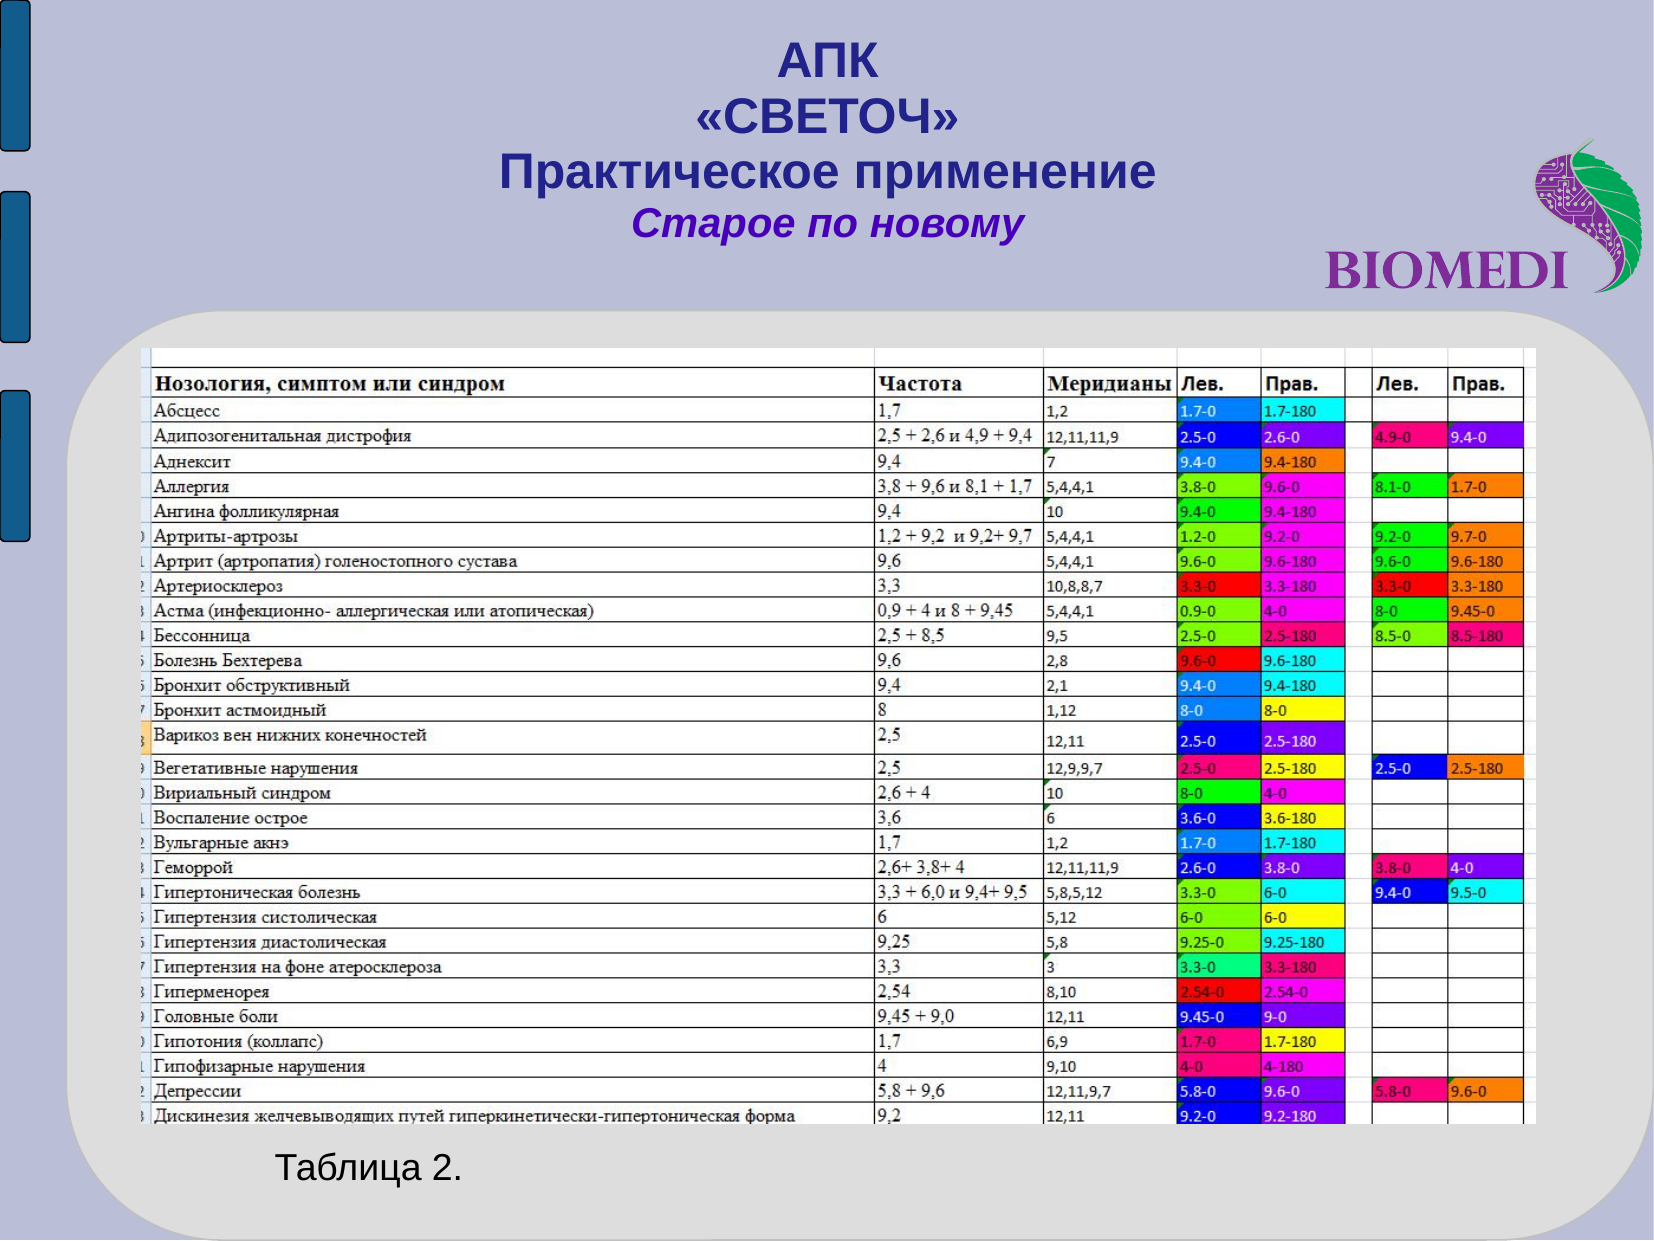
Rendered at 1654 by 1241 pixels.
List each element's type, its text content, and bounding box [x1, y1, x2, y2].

title АПК «СВЕТОЧ» Практическое применение Старое по новому [121, 29, 1535, 207]
picture [141, 348, 1536, 1124]
picture [1322, 134, 1643, 299]
text_box Таблица 2. [259, 1139, 1382, 1197]
